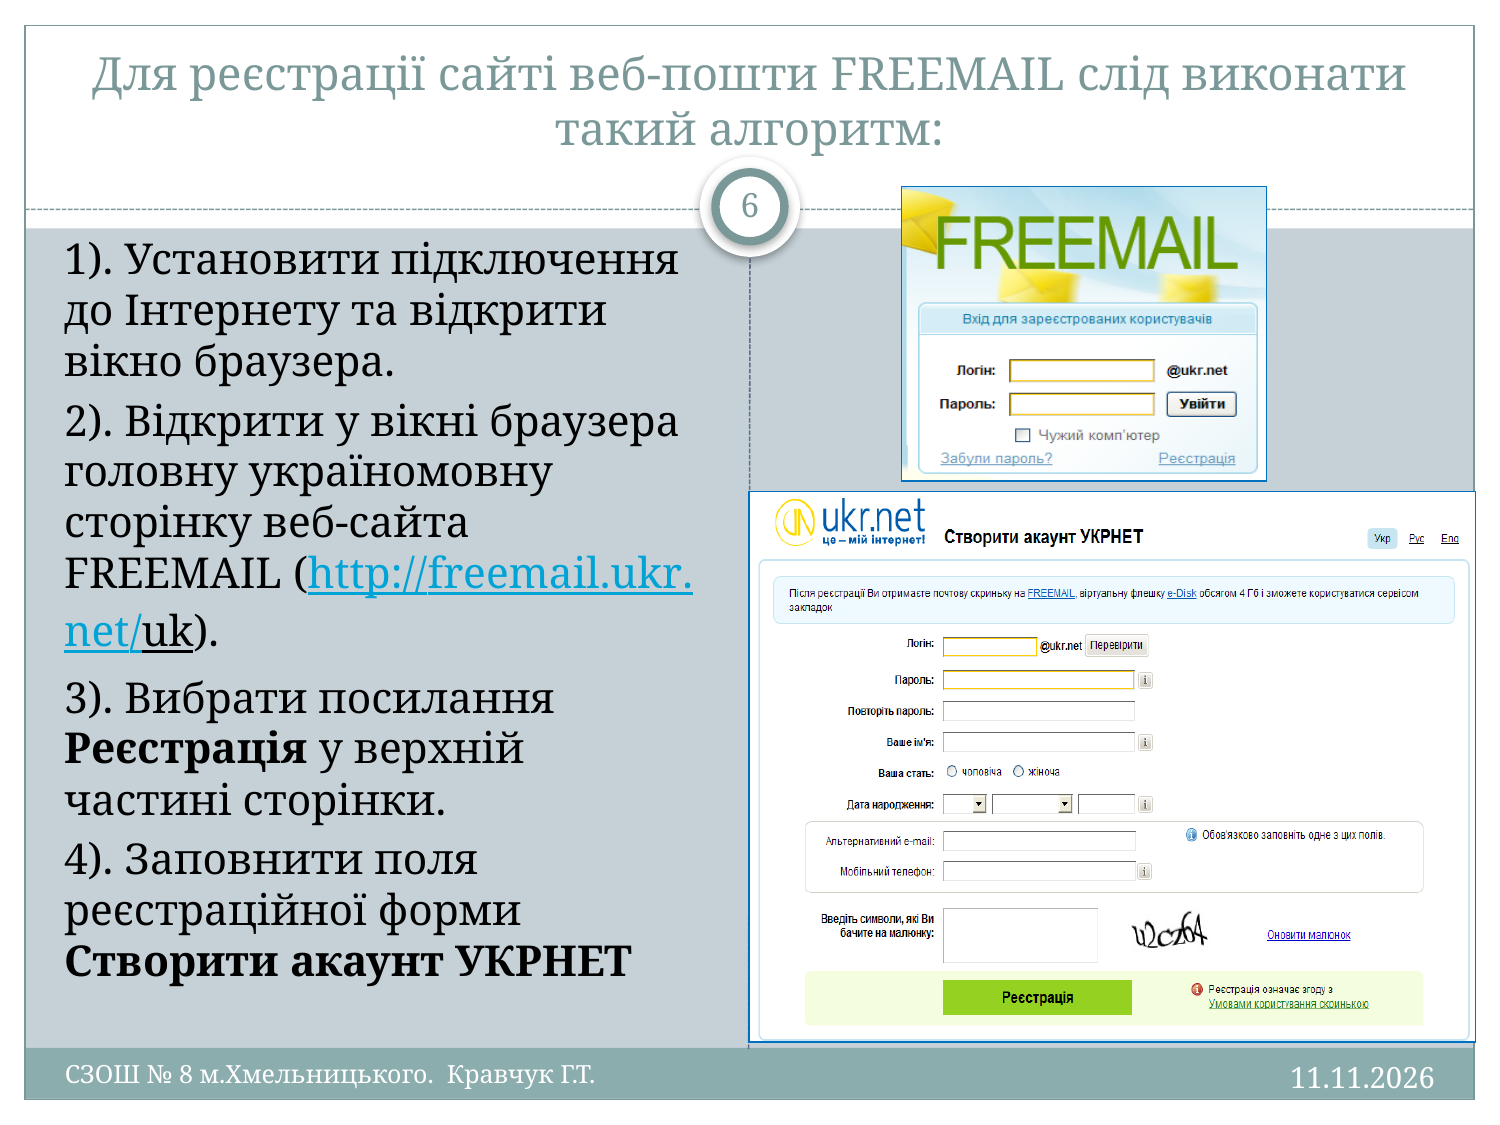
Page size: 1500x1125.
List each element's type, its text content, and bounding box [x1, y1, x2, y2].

picture [749, 491, 1475, 1042]
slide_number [950, 1052, 1450, 1112]
list 1). Установити підключення до Інтернету та відкрити вікно браузера. 2). Відкрити у вікні браузера головну україномовну сторінку веб-сайта FREEMAIL (http://freemail.ukr.net/uk). 3). Вибрати посилання Реєстрація у верхній частині сторінки. 4). Заповнити поля реєстраційної форми Створити акаунт УКРНЕТ [49, 224, 712, 993]
title Для реєстрації сайті веб-пошти FREEMAIL слід виконати такий алгоритм: [49, 37, 1450, 162]
footer СЗОШ № 8 м.Хмельницького. Кравчук Г.Т. [50, 1051, 638, 1112]
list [902, 187, 1266, 481]
slide_number 6 [712, 170, 788, 243]
